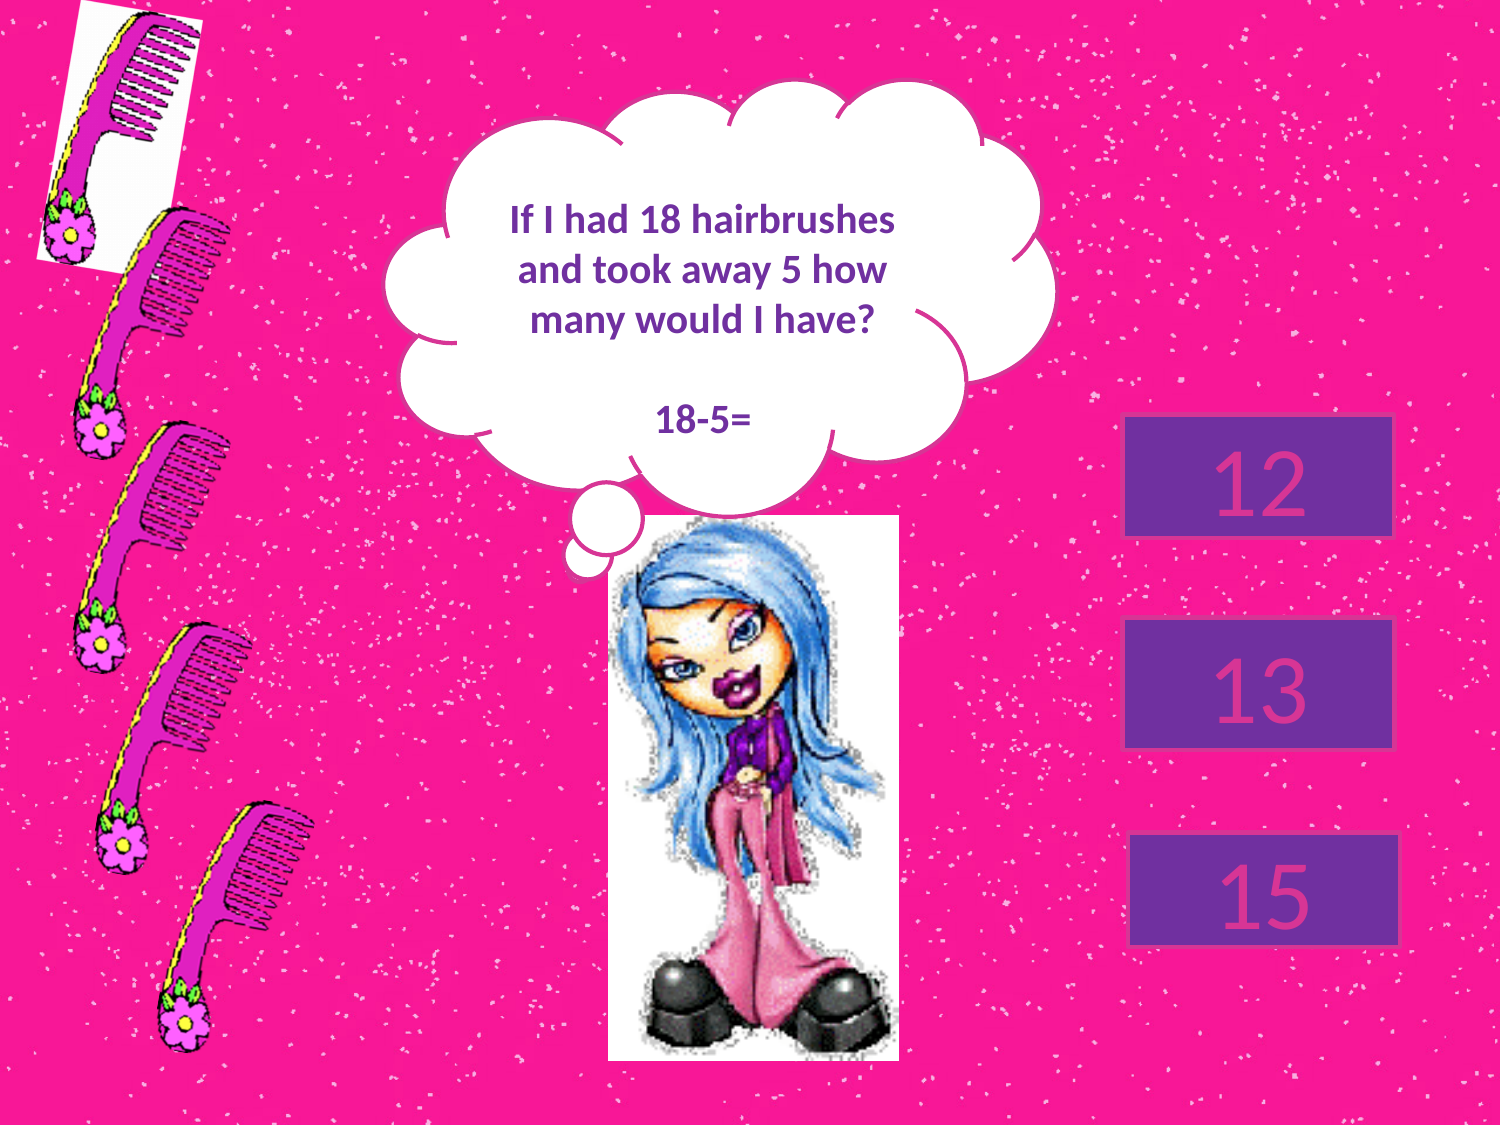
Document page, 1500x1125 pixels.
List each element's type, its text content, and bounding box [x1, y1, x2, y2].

text_box [381, 77, 1060, 585]
text_box 15 [1126, 830, 1402, 949]
text_box 13 [1120, 615, 1397, 752]
text_box 12 [1120, 412, 1396, 540]
picture [0, 0, 1500, 1125]
text_box If I had 18 hairbrushes and took away 5 how many would I have? 18-5= [478, 184, 928, 450]
